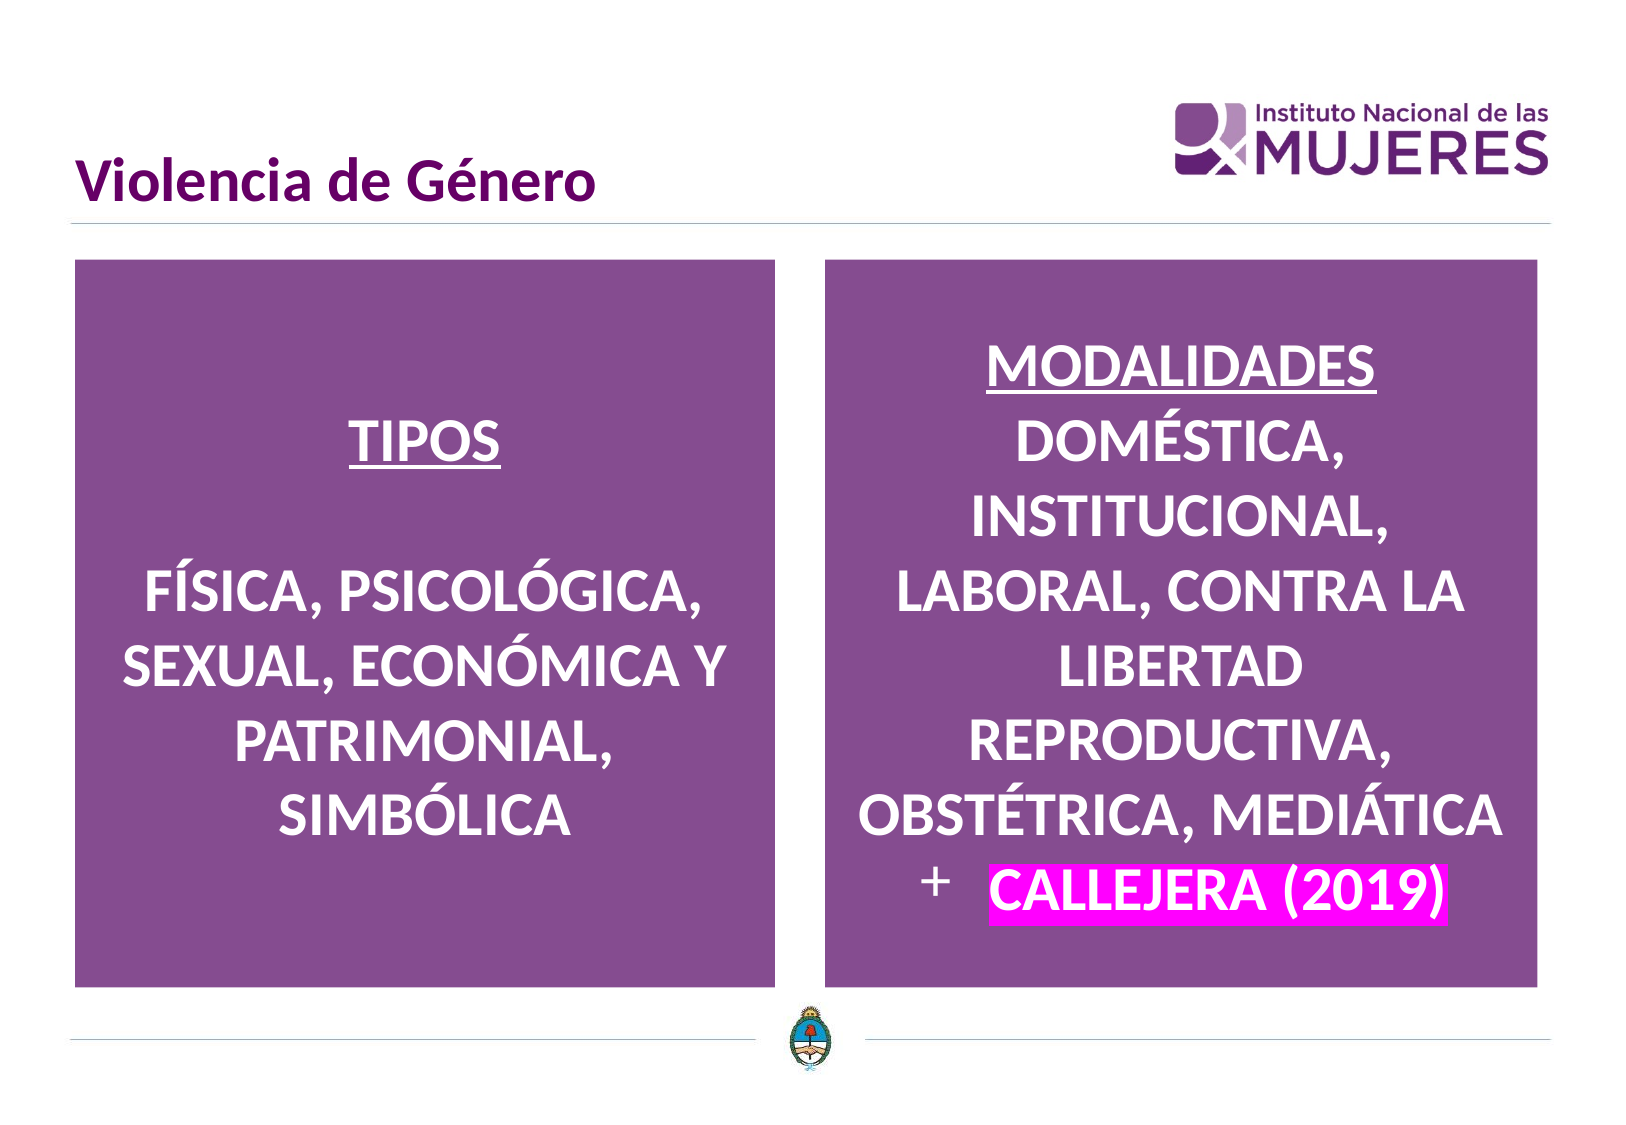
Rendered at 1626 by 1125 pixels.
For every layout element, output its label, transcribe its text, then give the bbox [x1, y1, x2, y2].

text_box MODALIDADES DOMÉSTICA, INSTITUCIONAL, LABORAL, CONTRA LA LIBERTAD REPRODUCTIVA, OBSTÉTRICA, MEDIÁTICA CALLEJERA (2019) [825, 259, 1538, 988]
picture [1124, 94, 1588, 185]
picture [64, 216, 1554, 1075]
title Violencia de Género [75, 139, 1178, 215]
list TIPOS FÍSICA, PSICOLÓGICA, SEXUAL, ECONÓMICA Y PATRIMONIAL, SIMBÓLICA [75, 259, 775, 988]
